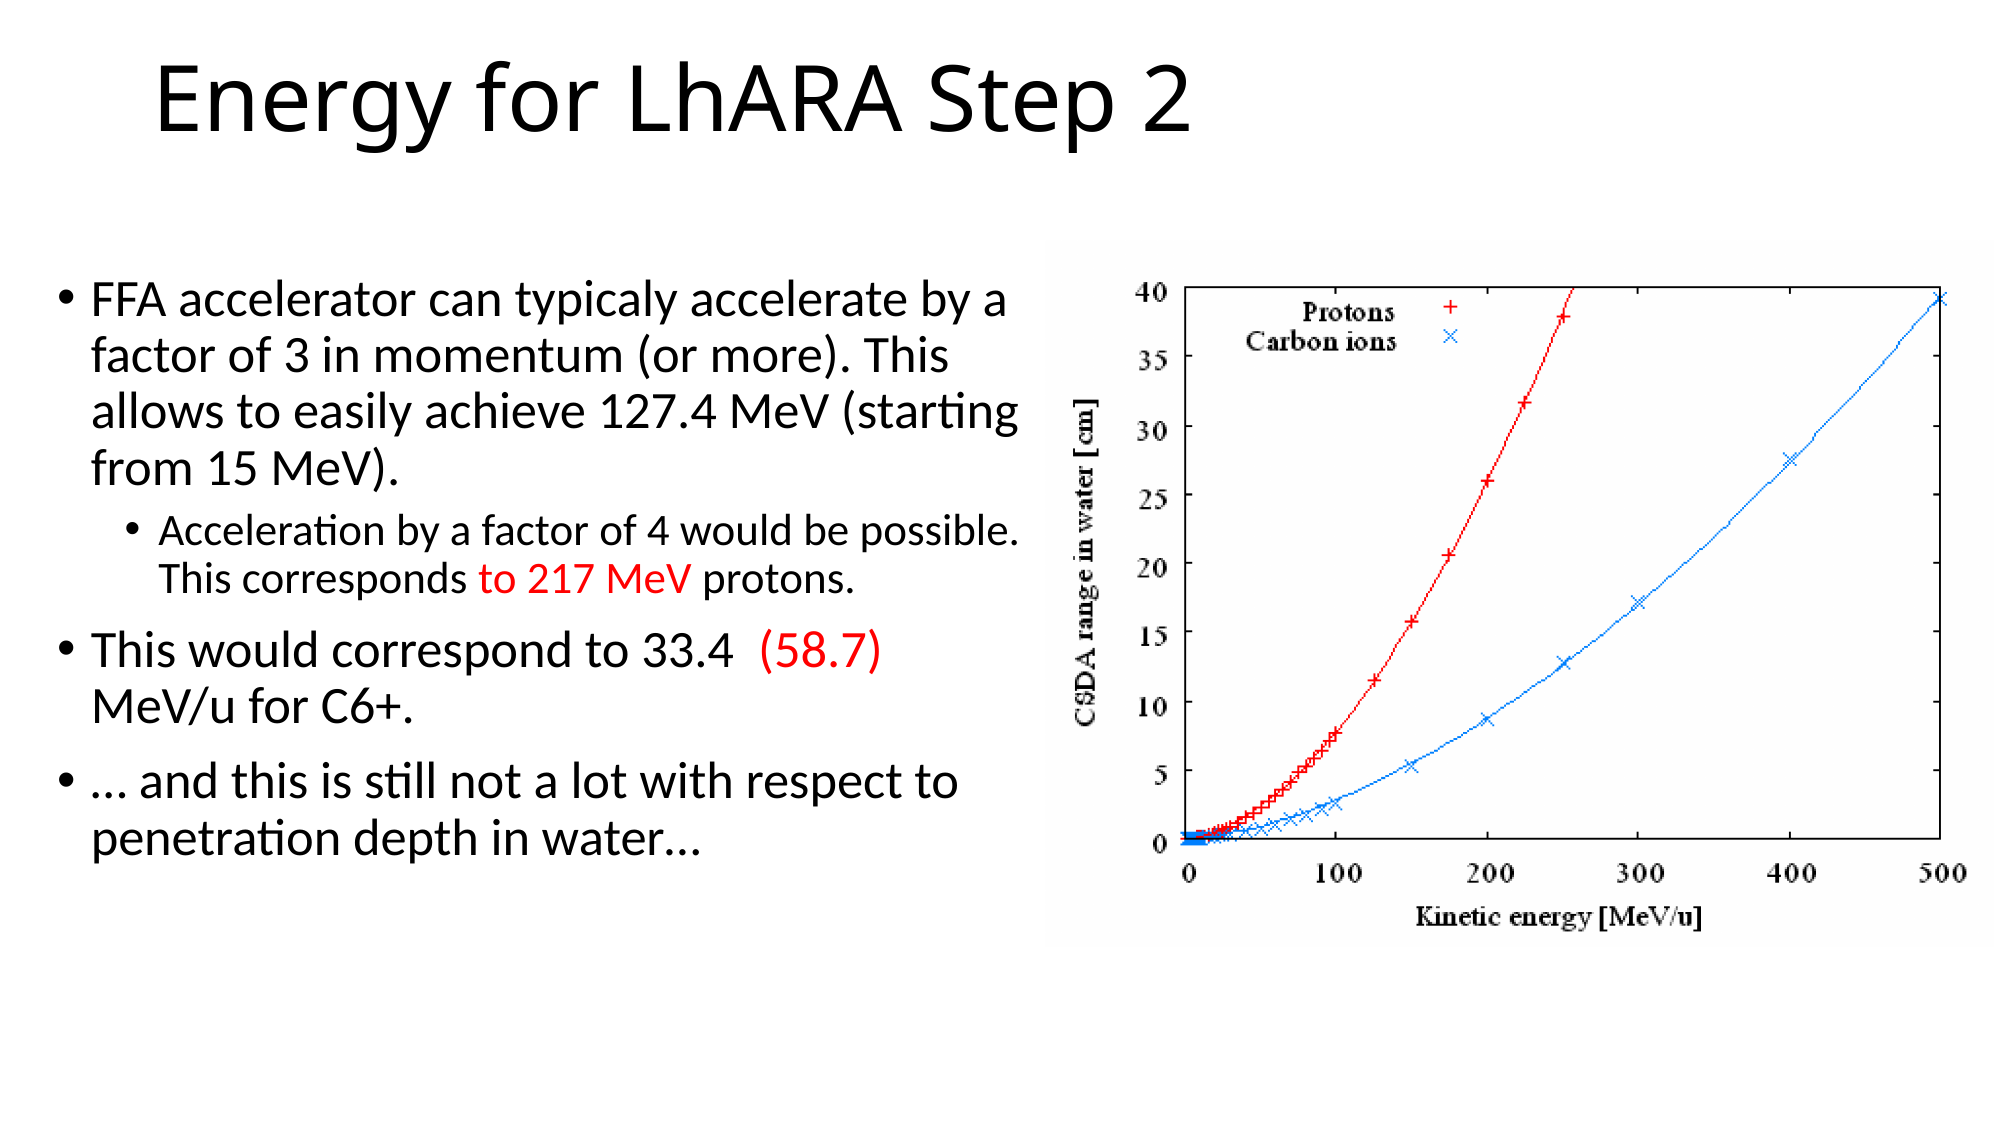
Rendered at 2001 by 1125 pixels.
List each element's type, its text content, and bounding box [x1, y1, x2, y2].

list FFA accelerator can typicaly accelerate by a factor of 3 in momentum (or more). This allows to easily achieve 127.4 MeV (starting from 15 MeV). Acceleration by a factor of 4 would be possible. This corresponds to 217 MeV protons. This would correspond to 33.4 (58.7) MeV/u for C6+. … and this is still not a lot with respect to penetration depth in water… [42, 263, 1045, 924]
title Energy for LhARA Step 2 [137, 0, 1863, 211]
picture [1045, 240, 1994, 947]
